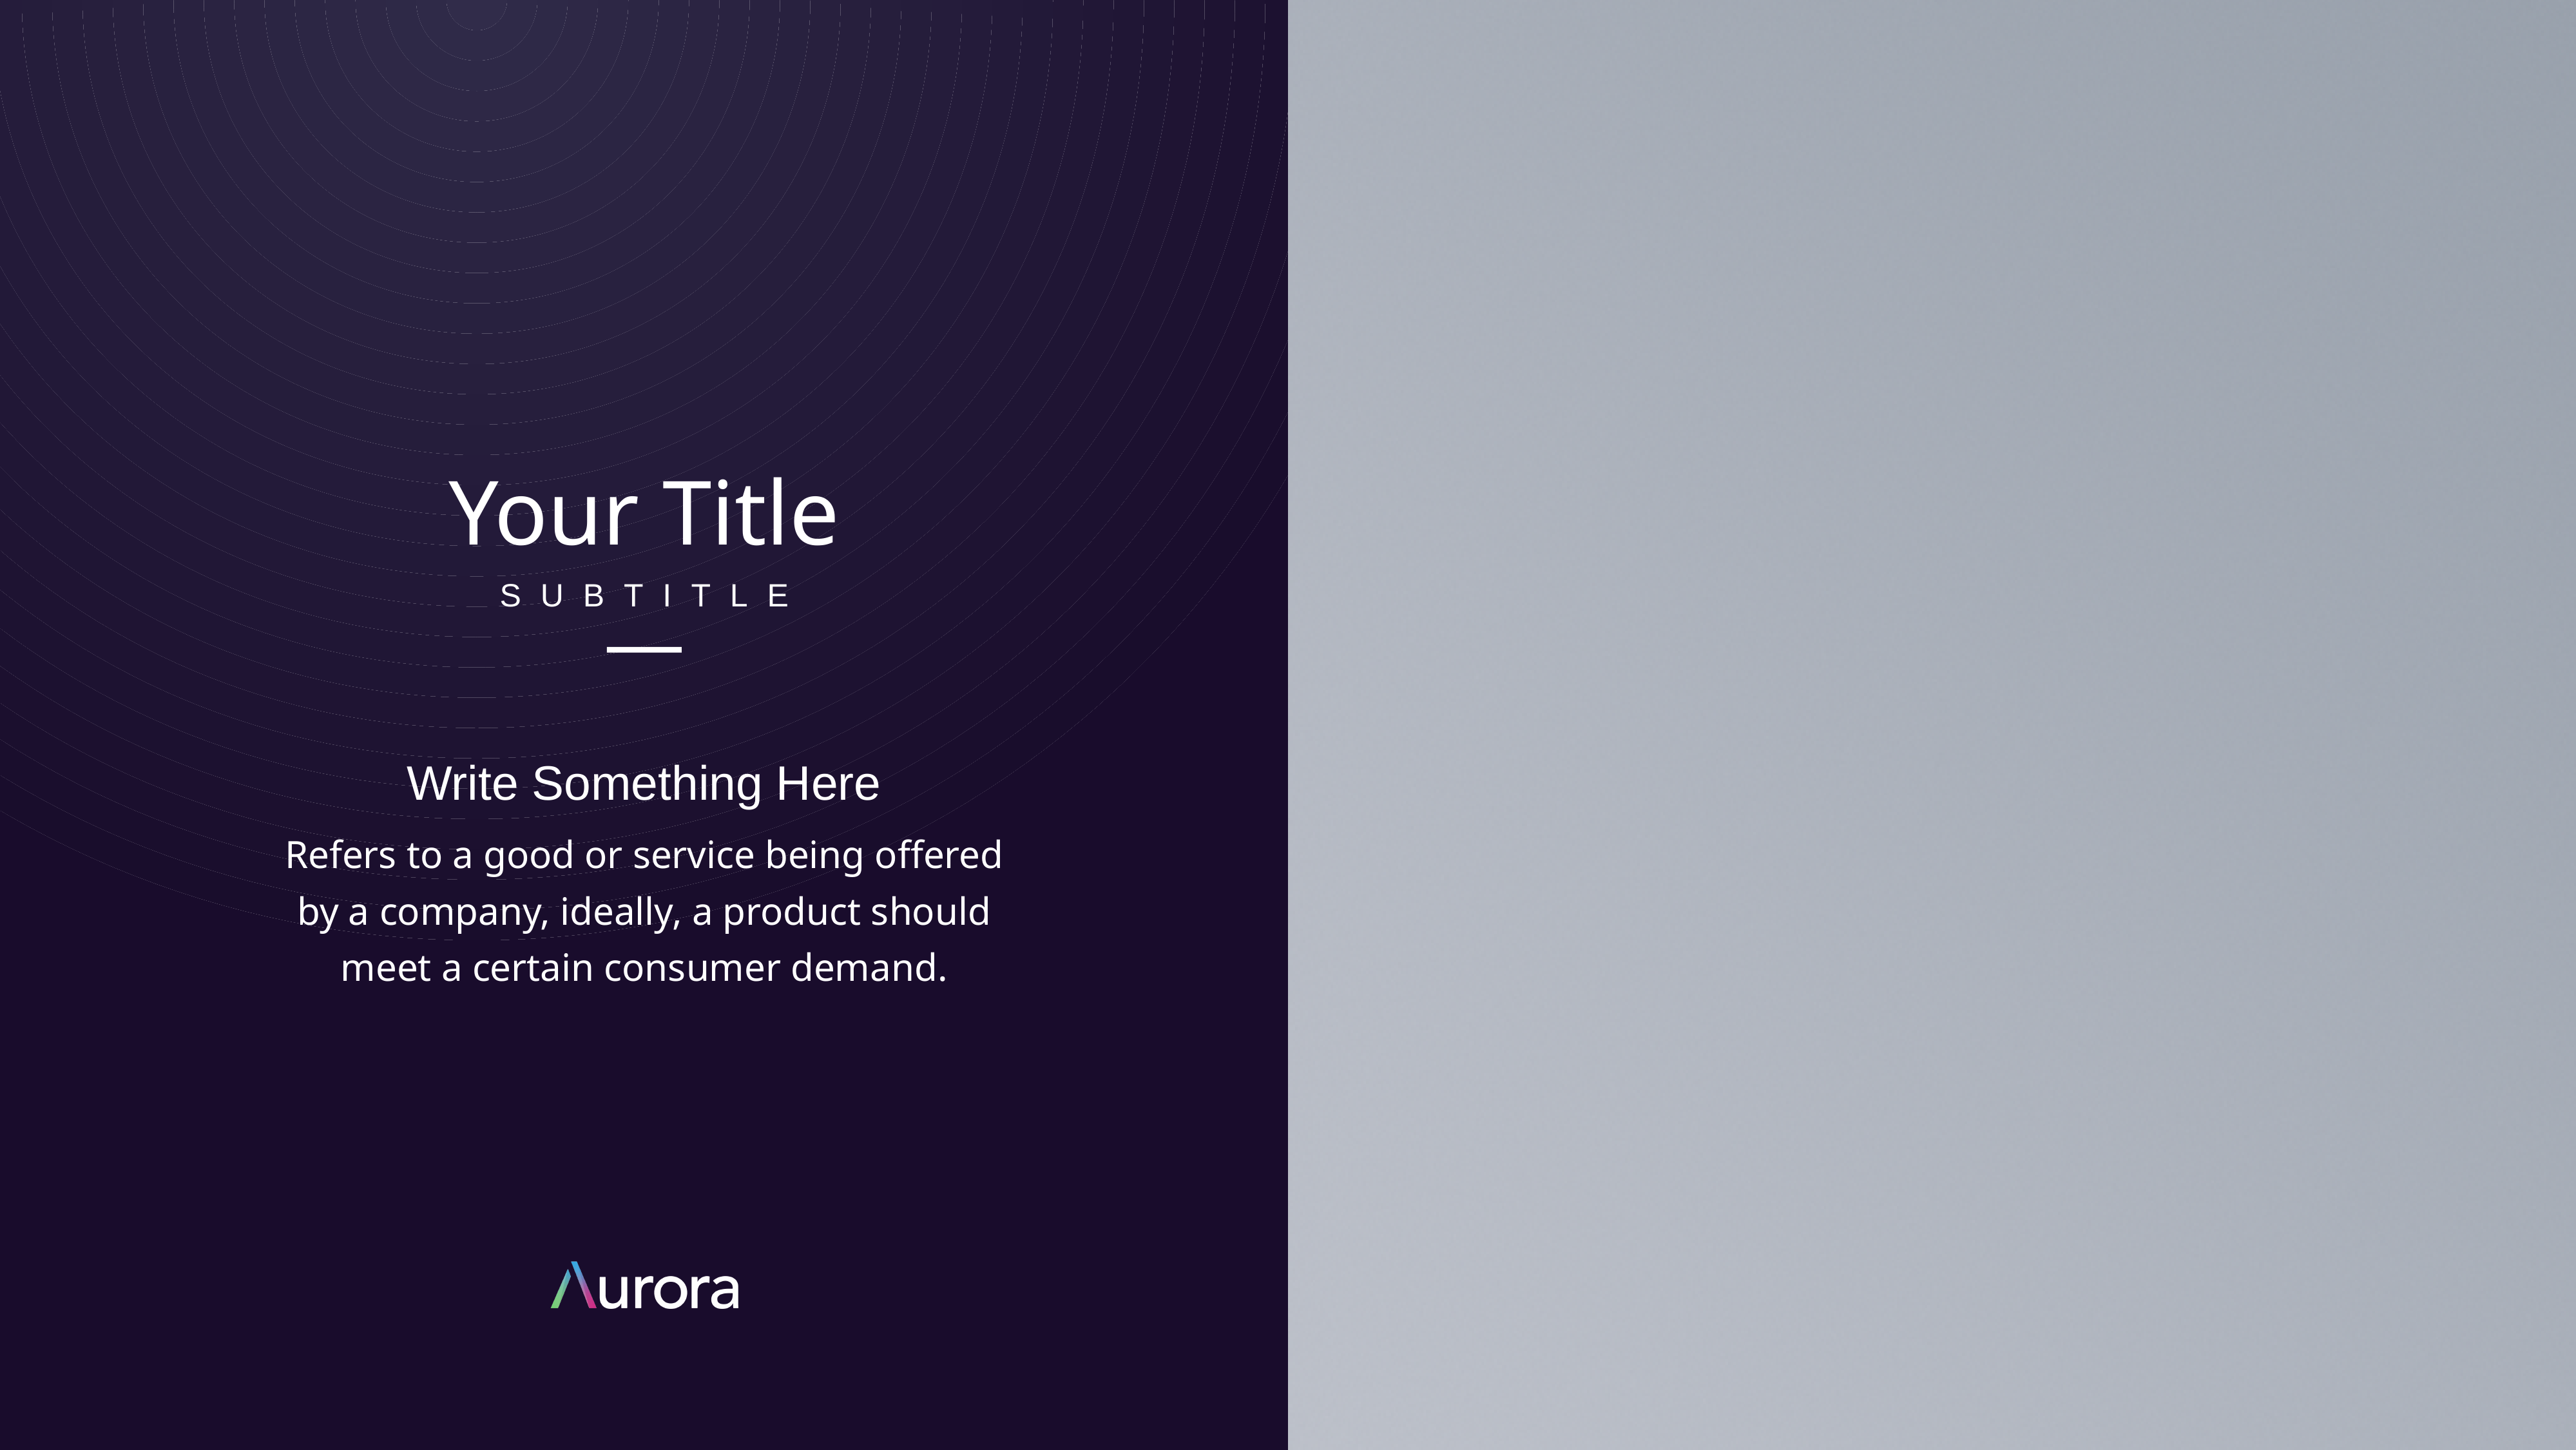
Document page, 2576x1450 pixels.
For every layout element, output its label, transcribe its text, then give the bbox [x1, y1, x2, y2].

text_box Write Something Here [237, 747, 1051, 815]
text_box [606, 646, 682, 653]
text_box SUBTITLE [192, 570, 1096, 619]
picture [1288, 0, 2576, 1450]
text_box Refers to a good or service being offered by a company, ideally, a product should meet a certain consumer demand. [280, 815, 1009, 994]
text_box Your Title [75, 451, 1213, 568]
picture [550, 1261, 738, 1310]
